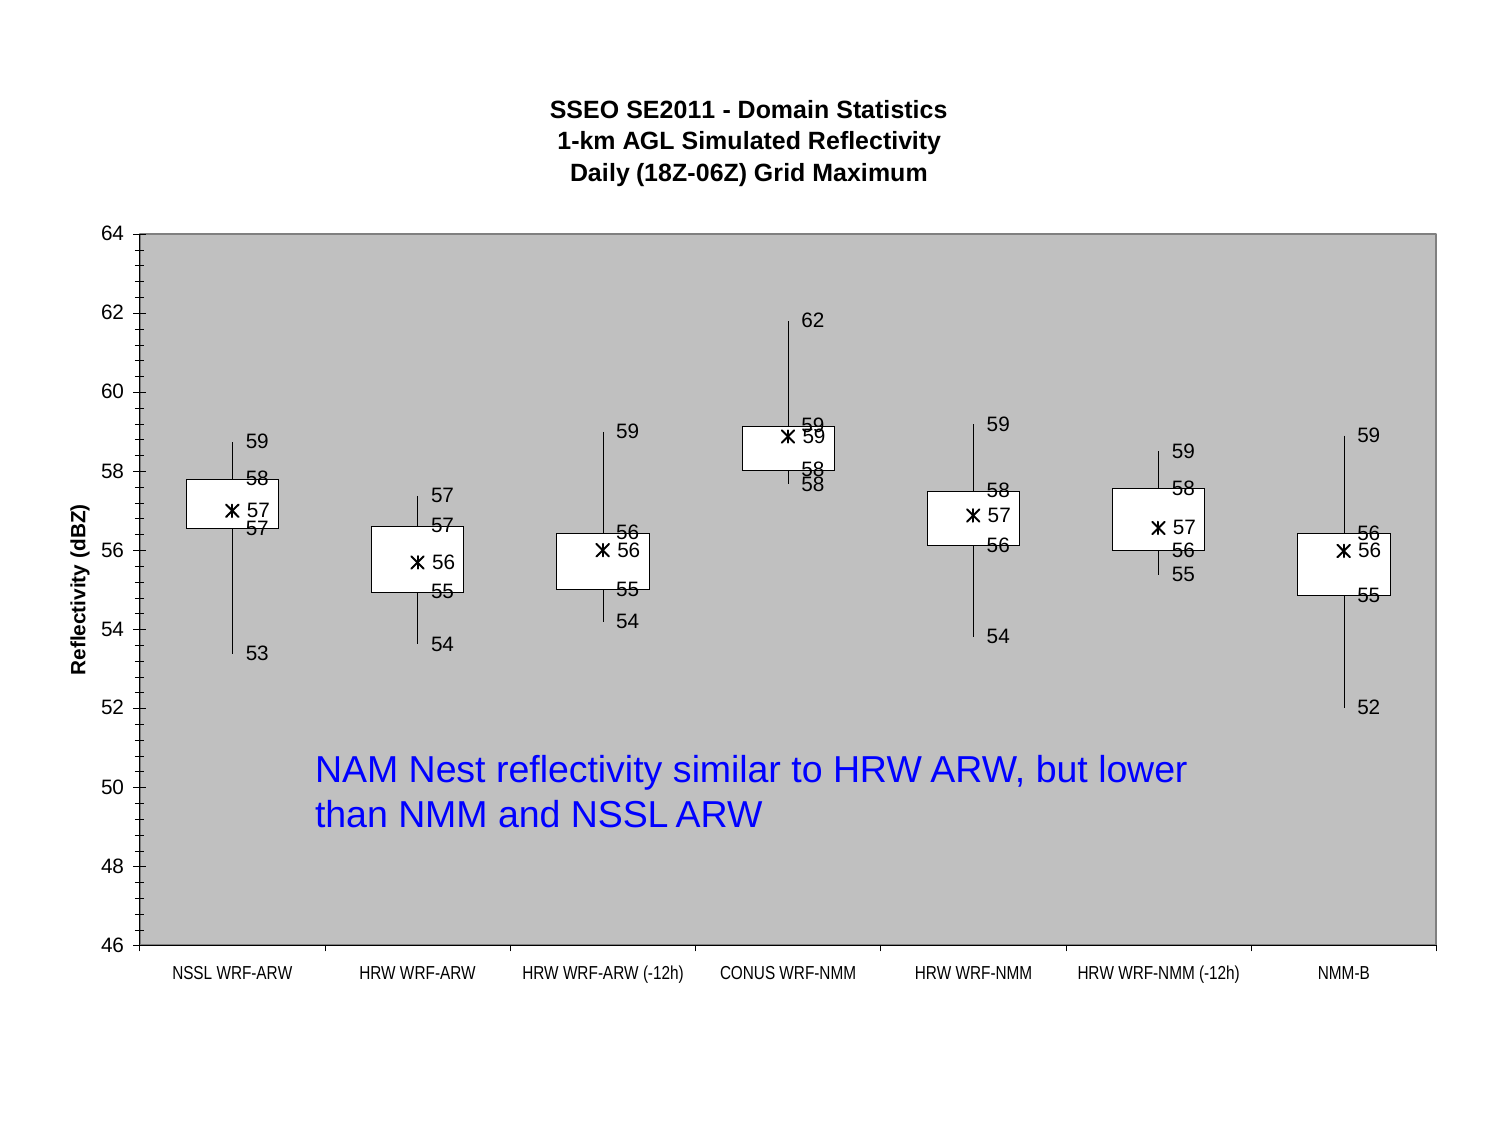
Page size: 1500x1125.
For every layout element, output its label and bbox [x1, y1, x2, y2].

picture [38, 75, 1462, 1050]
